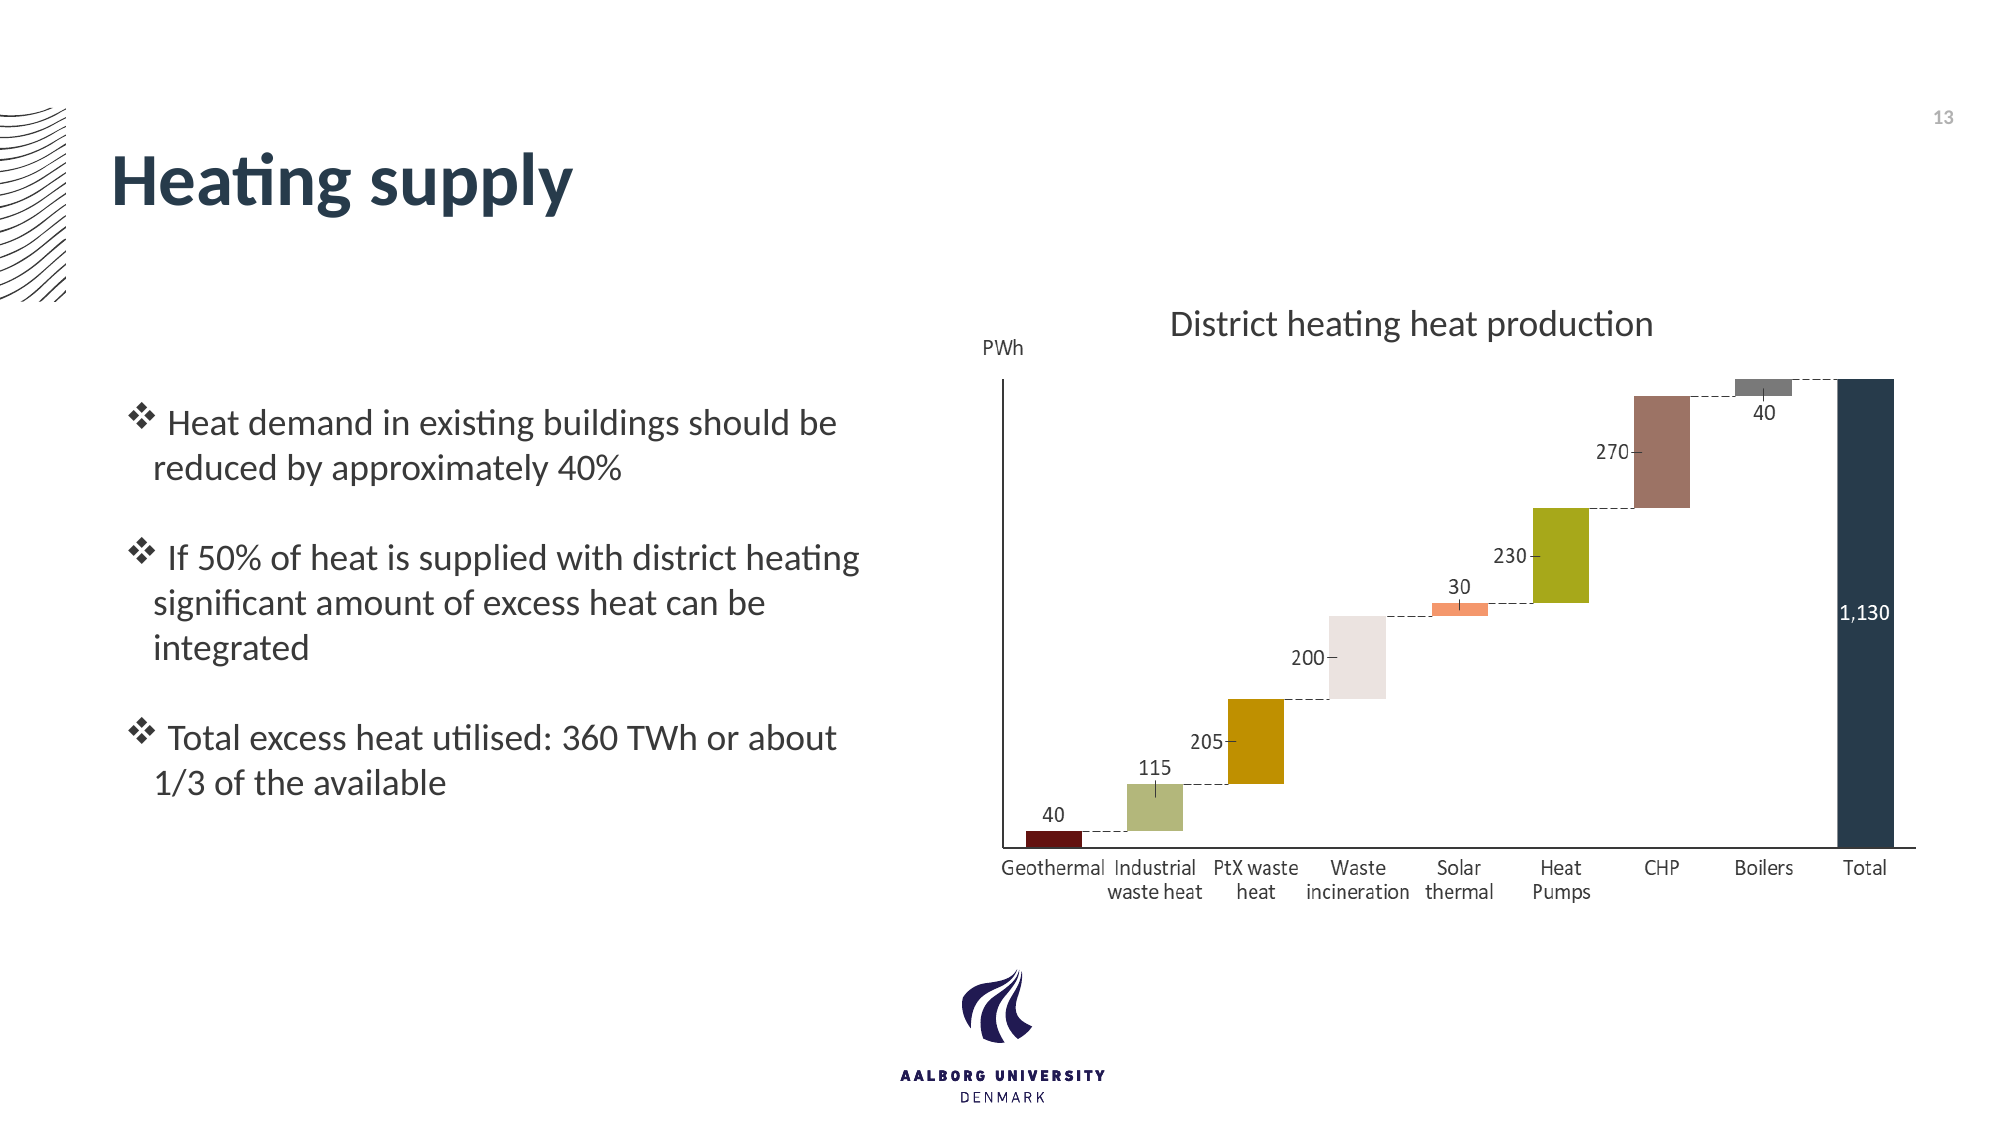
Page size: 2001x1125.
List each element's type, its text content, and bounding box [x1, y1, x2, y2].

picture [968, 325, 1928, 920]
text_box District heating heat production [1155, 291, 1806, 325]
text_box Heat demand in existing buildings should be reduced by approximately 40% If 50% of heat is supplied with district heating significant amount of excess heat can be integrated Total excess heat utilised: 360 TWh or about 1/3 of the available [35, 390, 903, 870]
title Heating supply [96, 60, 935, 303]
slide_number 13 [1860, 97, 1954, 135]
